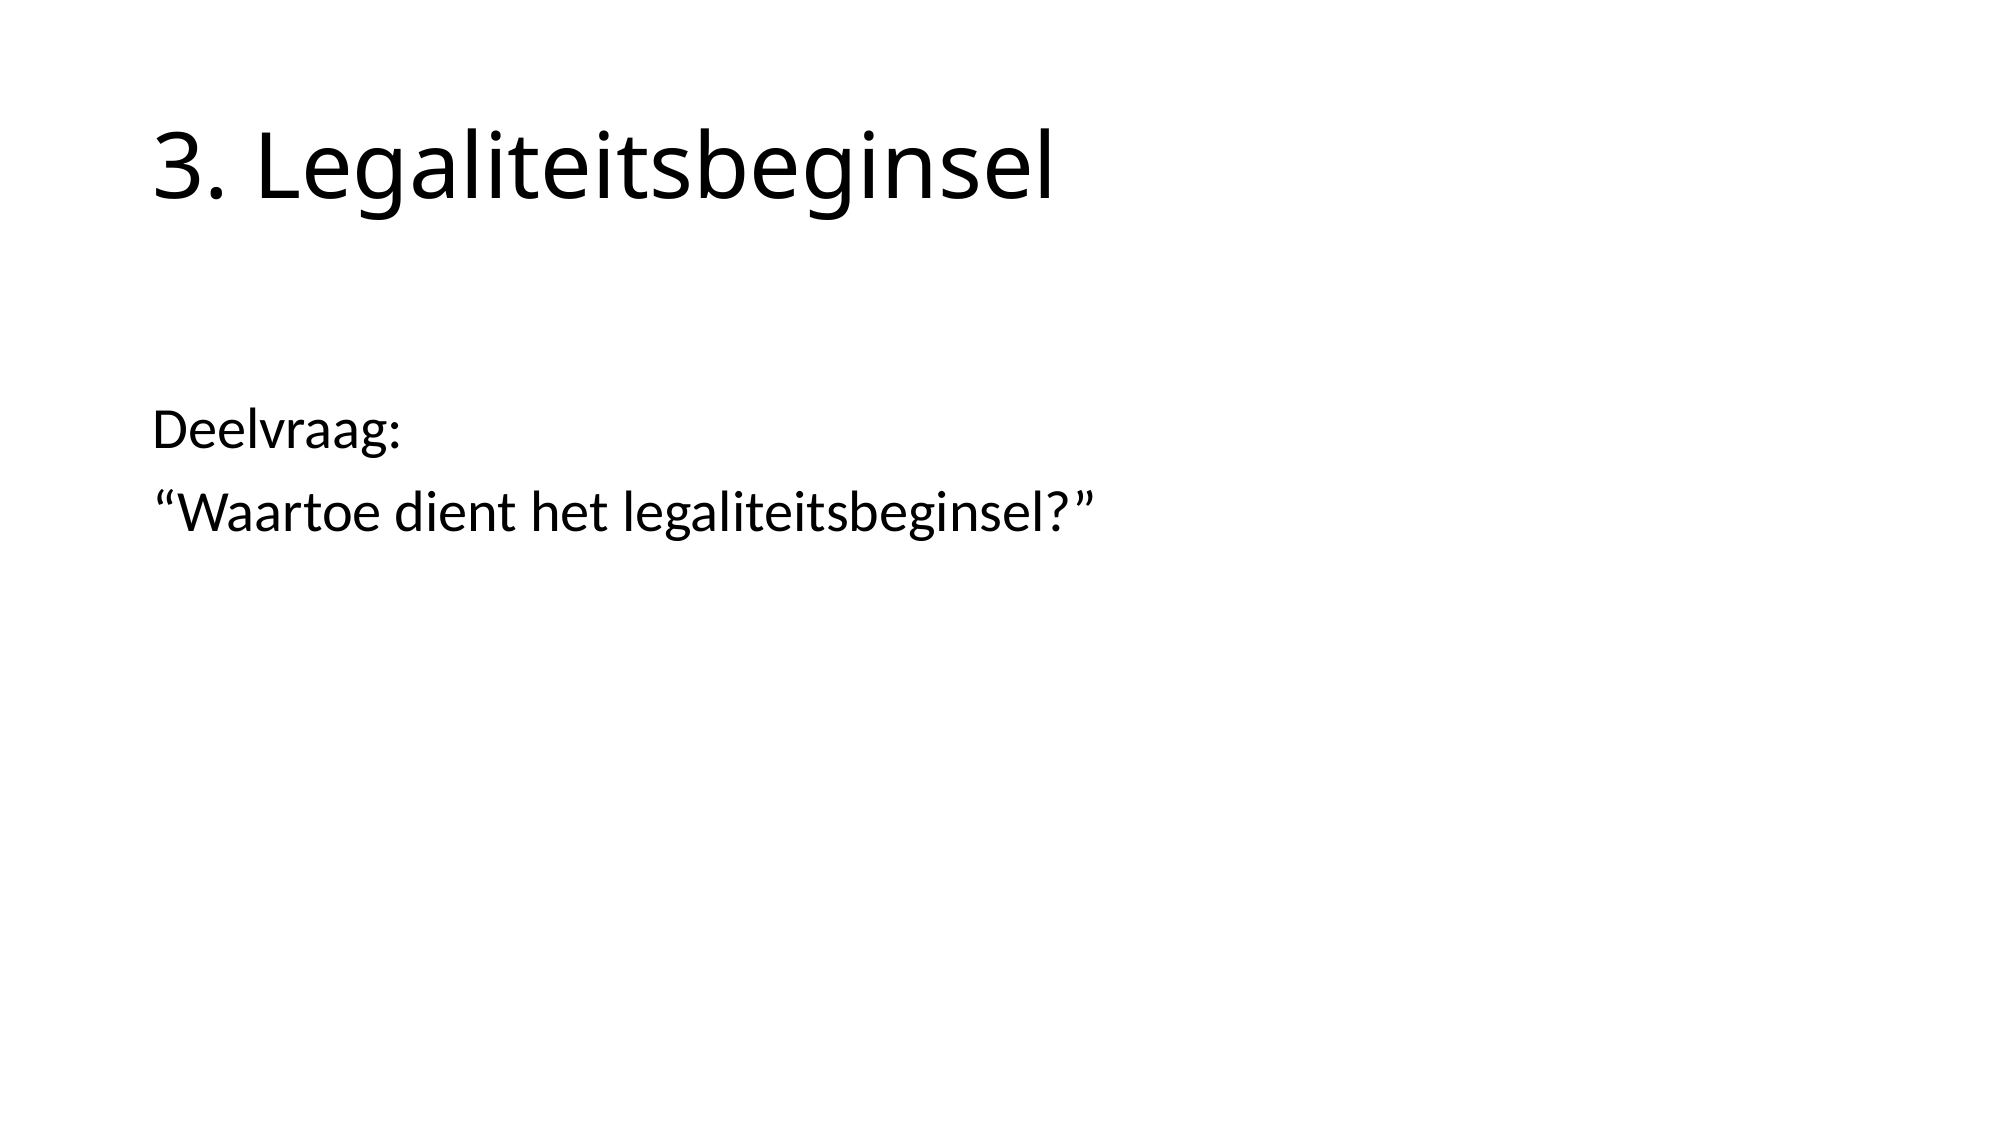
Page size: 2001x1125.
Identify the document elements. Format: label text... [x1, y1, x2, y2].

list Deelvraag: “Waartoe dient het legaliteitsbeginsel?” [137, 299, 1863, 1014]
title 3. Legaliteitsbeginsel [137, 59, 1863, 278]
